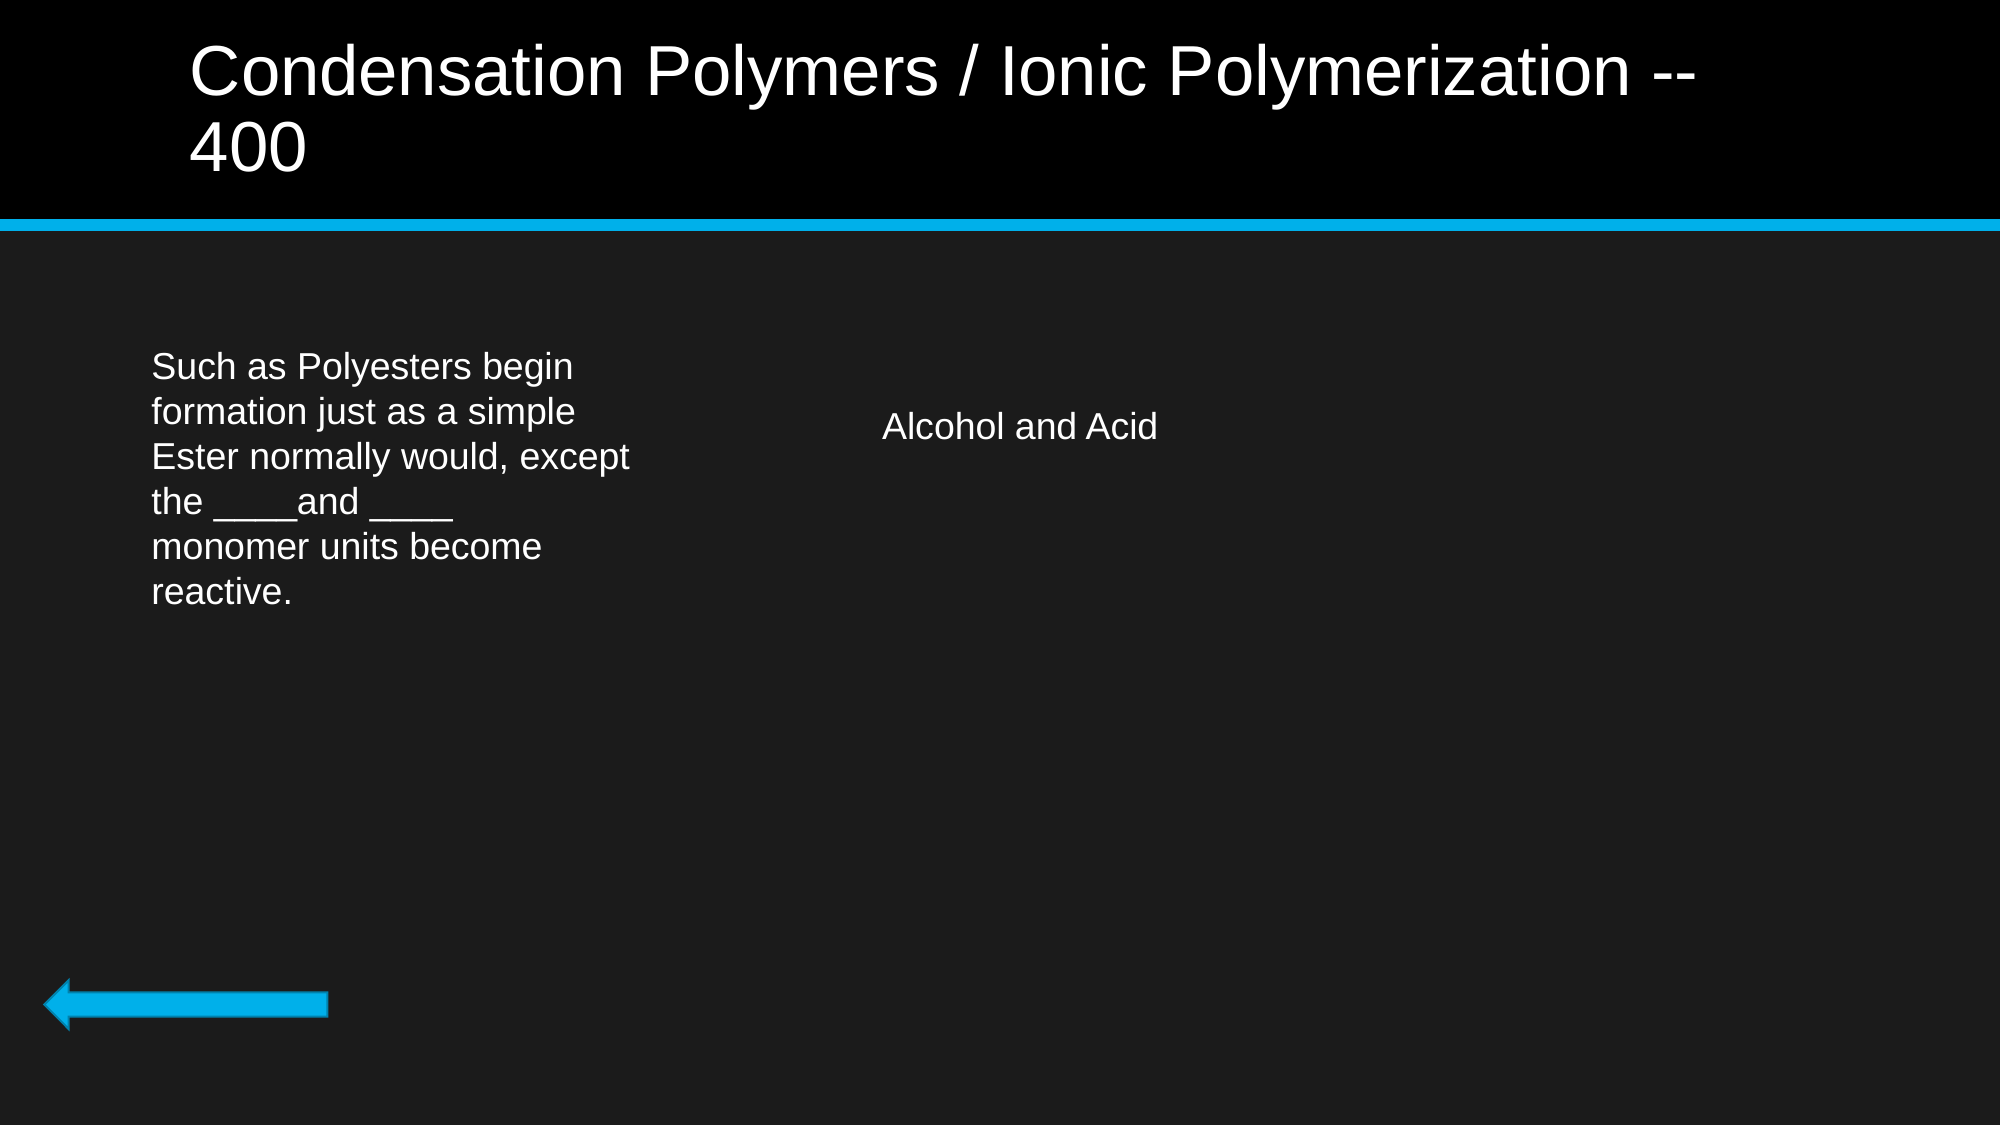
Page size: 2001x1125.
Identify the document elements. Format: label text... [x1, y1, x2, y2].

text_box Such as Polyesters begin formation just as a simple Ester normally would, except the ____and ____ monomer units become reactive. [136, 334, 645, 620]
text_box Alcohol and Acid [867, 394, 1174, 455]
text_box [42, 977, 329, 1032]
title Condensation Polymers / Ionic Polymerization -- 400 [174, 20, 1825, 201]
